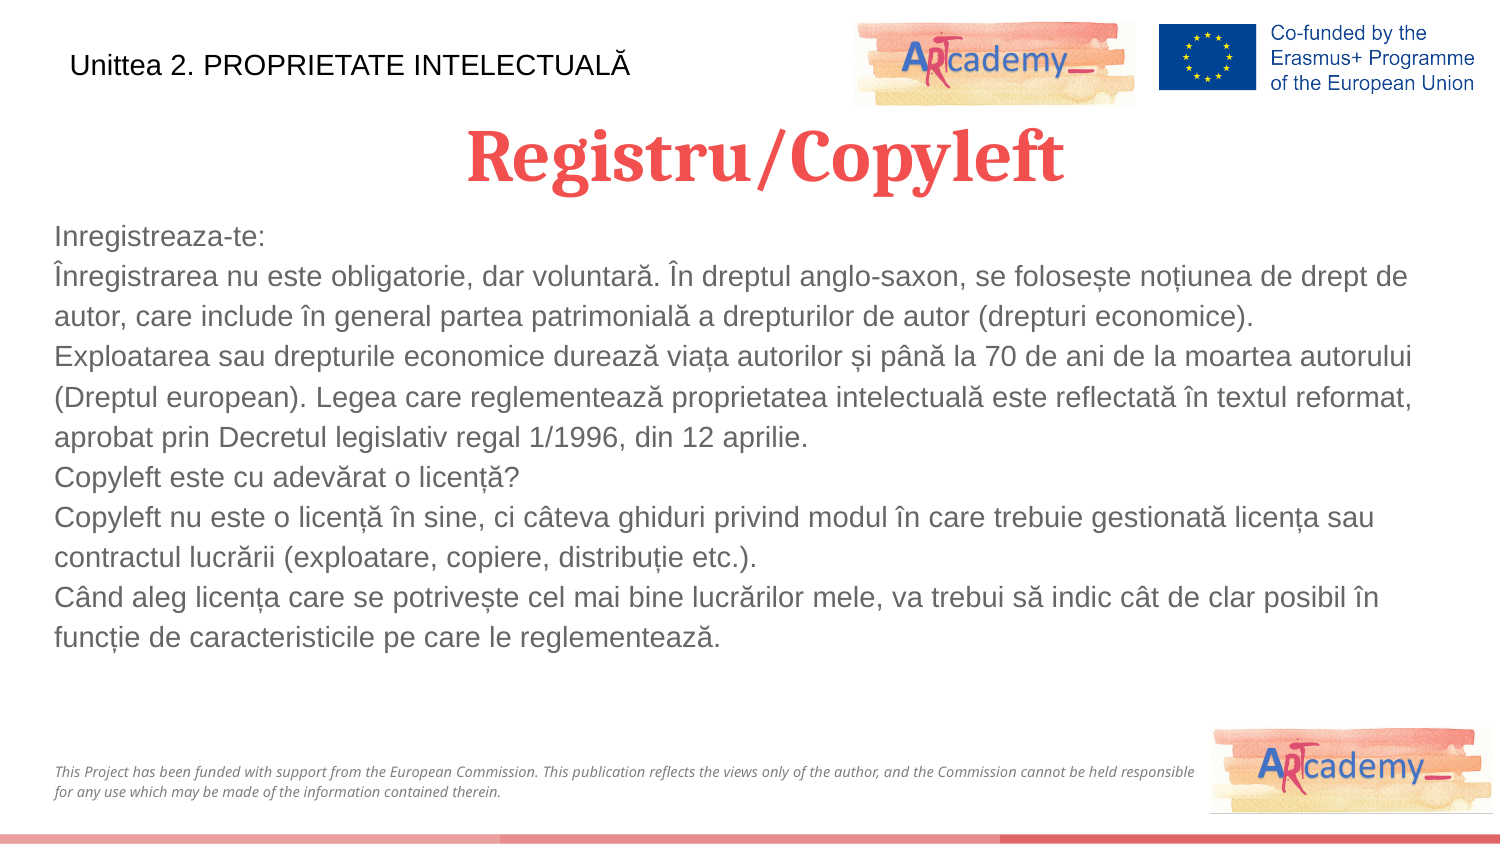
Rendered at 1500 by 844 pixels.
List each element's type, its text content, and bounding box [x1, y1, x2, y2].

picture [854, 2, 1137, 138]
title Registru/Copyleft [180, 4, 1352, 197]
picture [1210, 709, 1493, 844]
picture [1158, 24, 1474, 94]
list Inregistreaza-te: Înregistrarea nu este obligatorie, dar voluntară. În dreptul anglo-saxon, se folosește noțiunea de drept de autor, care include în general partea patrimonială a drepturilor de autor (drepturi economice). Exploatarea sau drepturile economice durează viața autorilor și până la 70 de ani de la moartea autorului (Dreptul european). Legea care reglementează proprietatea intelectuală este reflectată în textul reformat, aprobat prin Decretul legislativ regal 1/1996, din 12 aprilie. Copyleft este cu adevărat o licență? Copyleft nu este o licență în sine, ci câteva ghiduri privind modul în care trebuie gestionată licența sau contractul lucrării (exploatare, copiere, distribuție etc.). Când aleg licența care se potrivește cel mai bine lucrărilor mele, va trebui să indic cât de clar posibil în funcție de caracteristicile pe care le reglementează. [16, 197, 1474, 732]
text_box This Project has been funded with support from the European Commission. This publication reflects the views only of the author, and the Commission cannot be held responsible for any use which may be made of the information contained therein. [39, 754, 1205, 799]
text_box Unittea 2. PROPRIETATE INTELECTUALĂ [54, 39, 665, 89]
